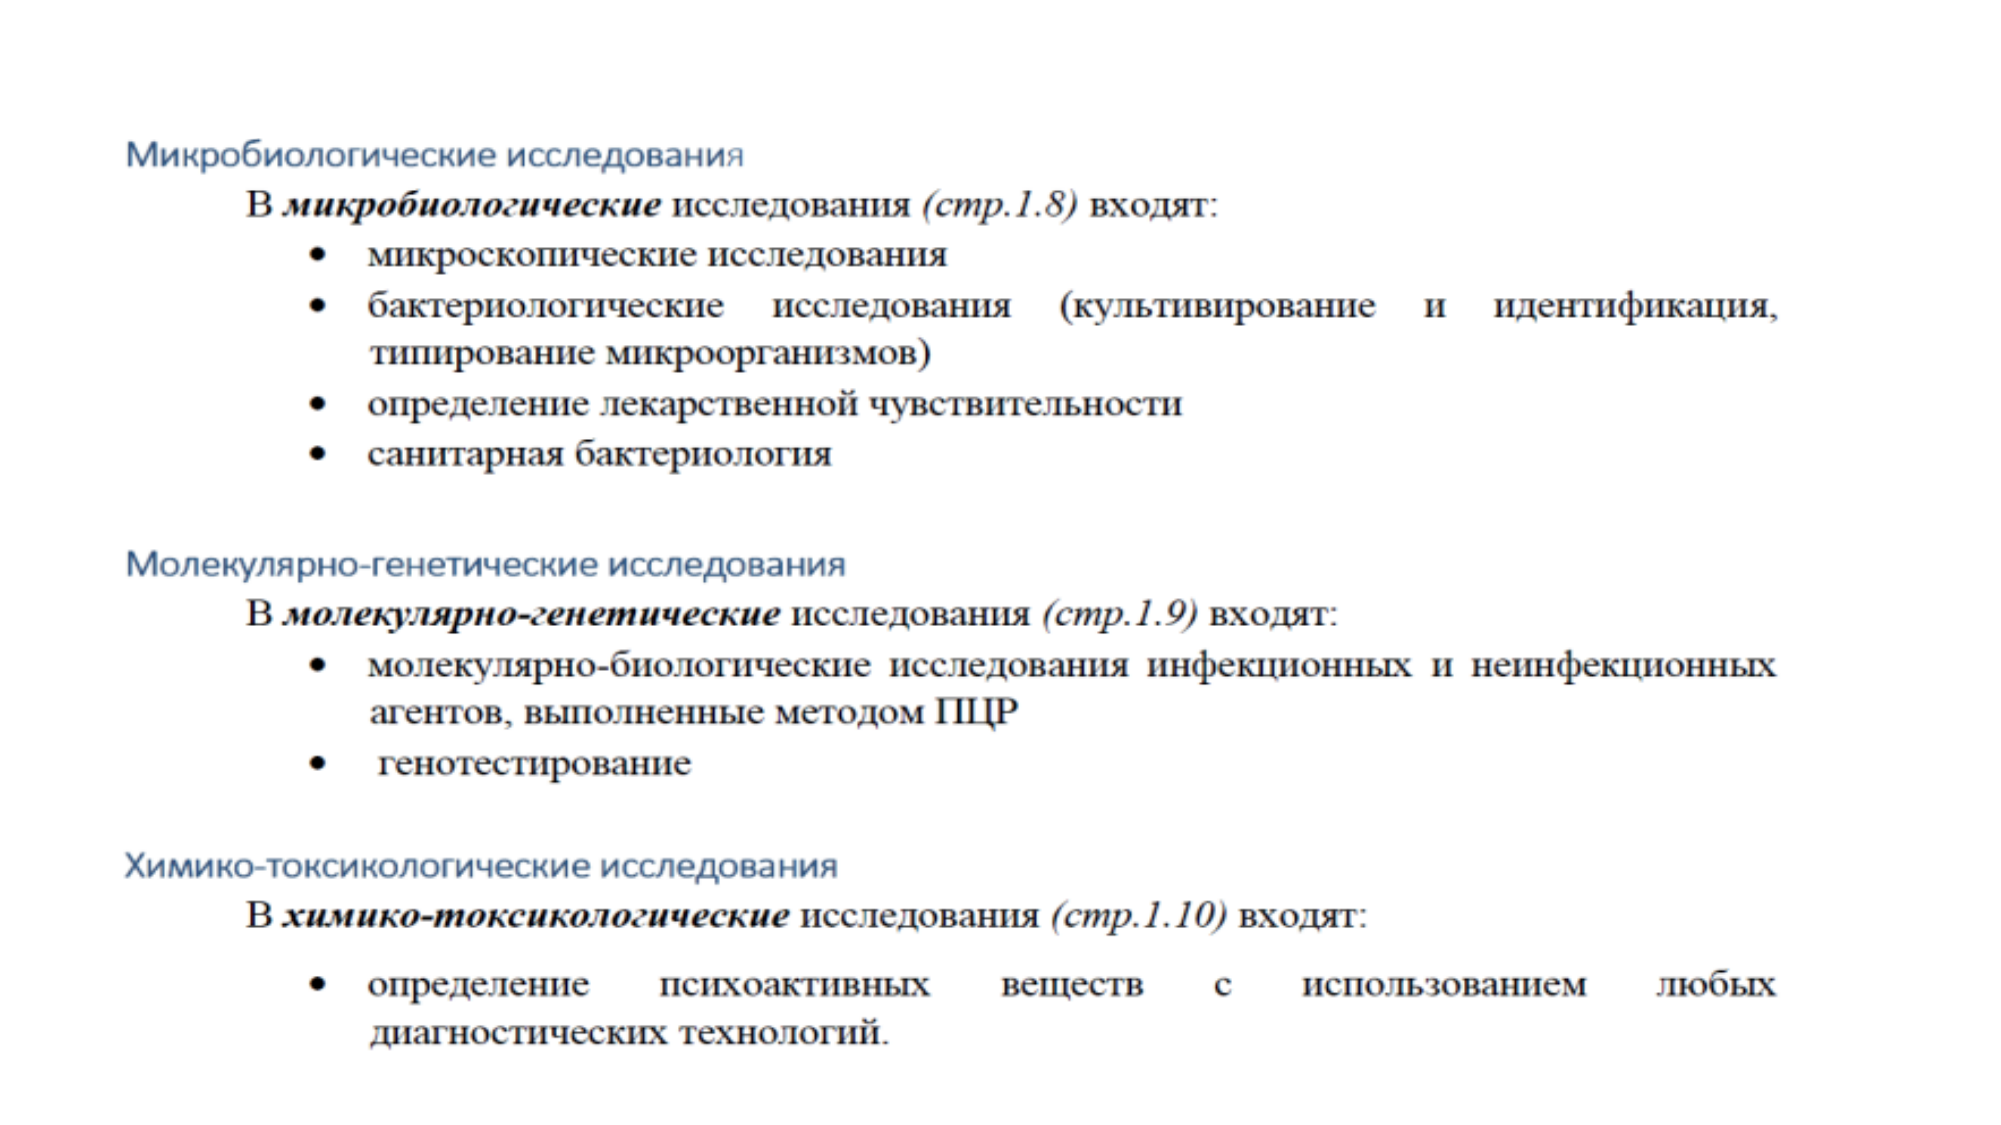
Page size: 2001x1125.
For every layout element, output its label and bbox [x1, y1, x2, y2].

picture [113, 138, 1814, 1075]
